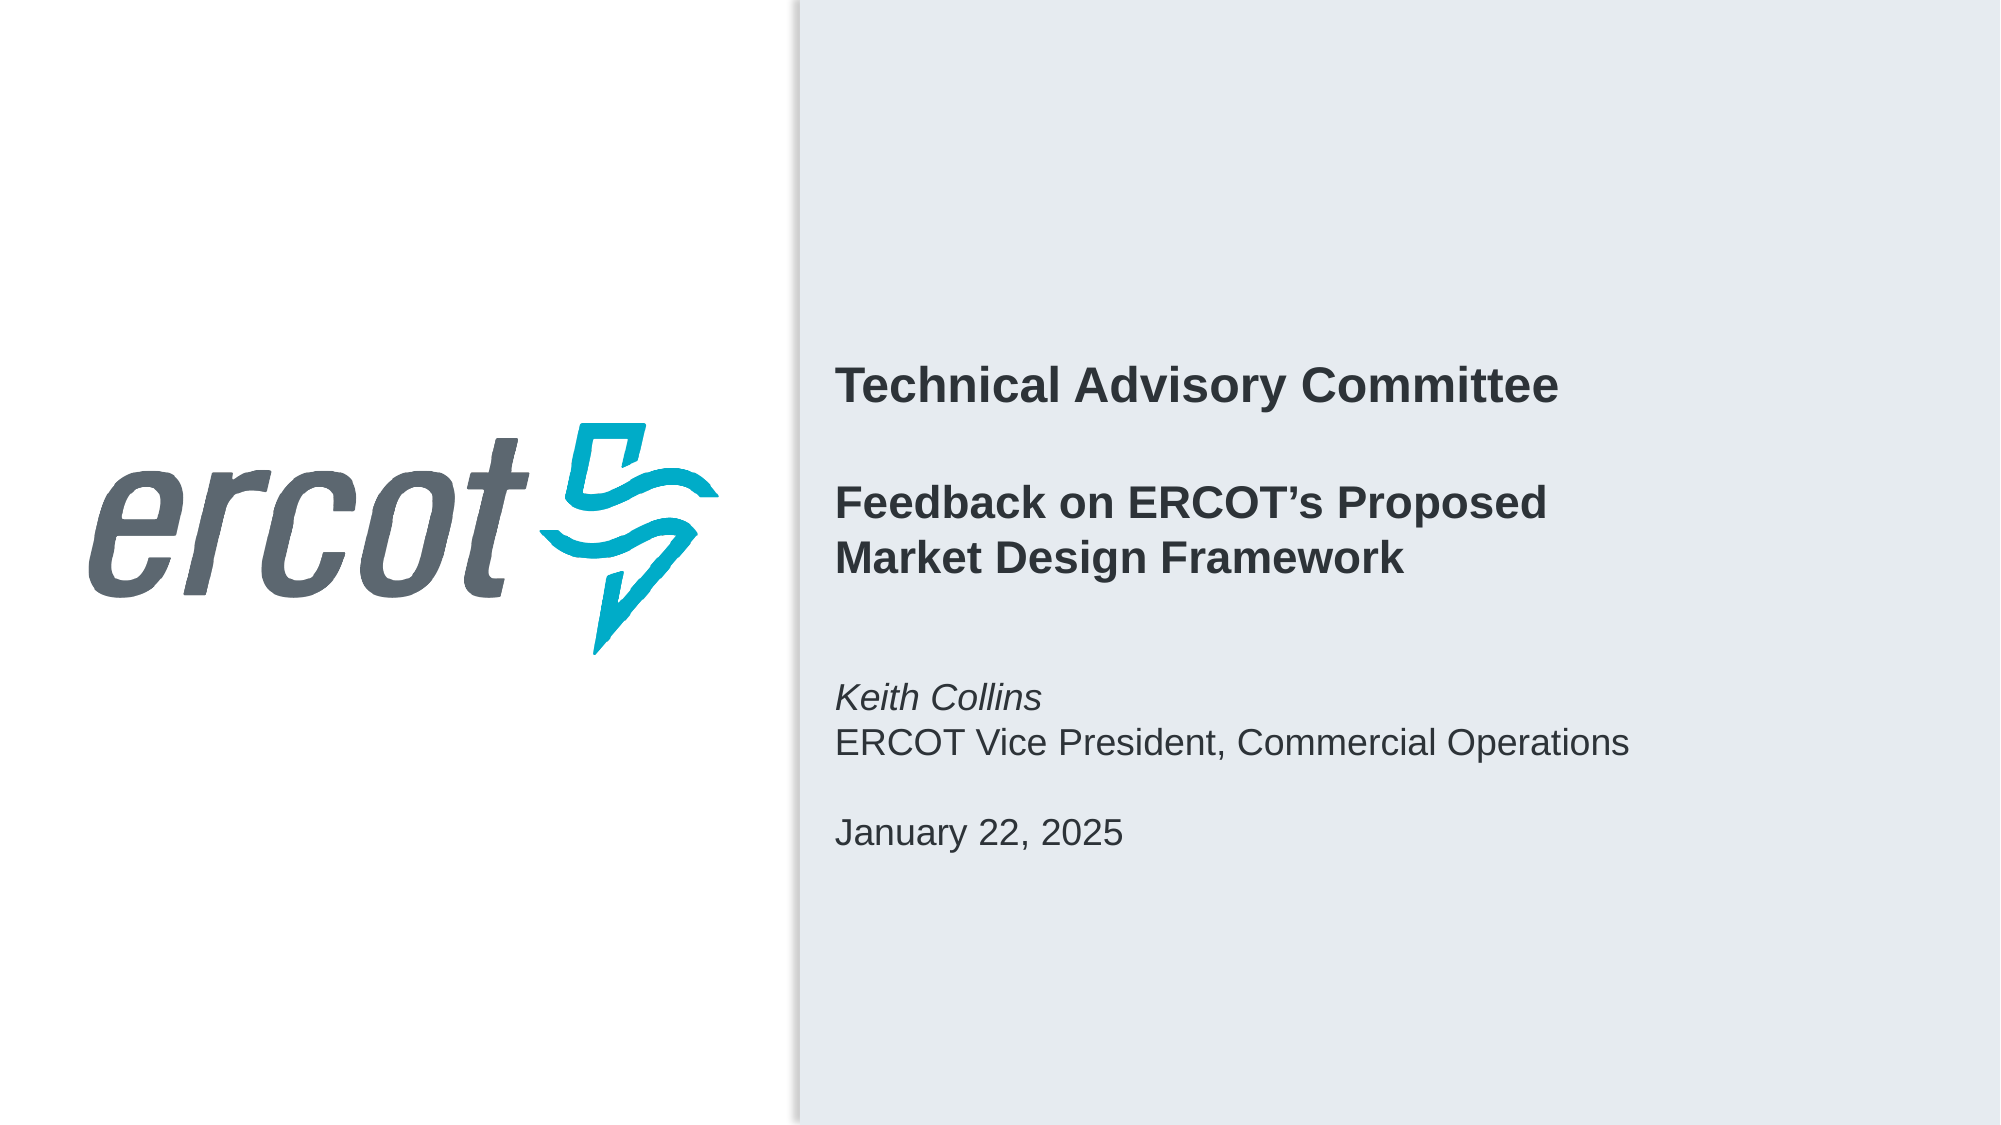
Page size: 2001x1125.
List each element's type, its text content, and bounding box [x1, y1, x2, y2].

text_box Technical Advisory Committee Feedback on ERCOT’s Proposed Market Design Framework Keith Collins ERCOT Vice President, Commercial Operations January 22, 2025 [819, 345, 1720, 861]
picture [75, 409, 730, 663]
